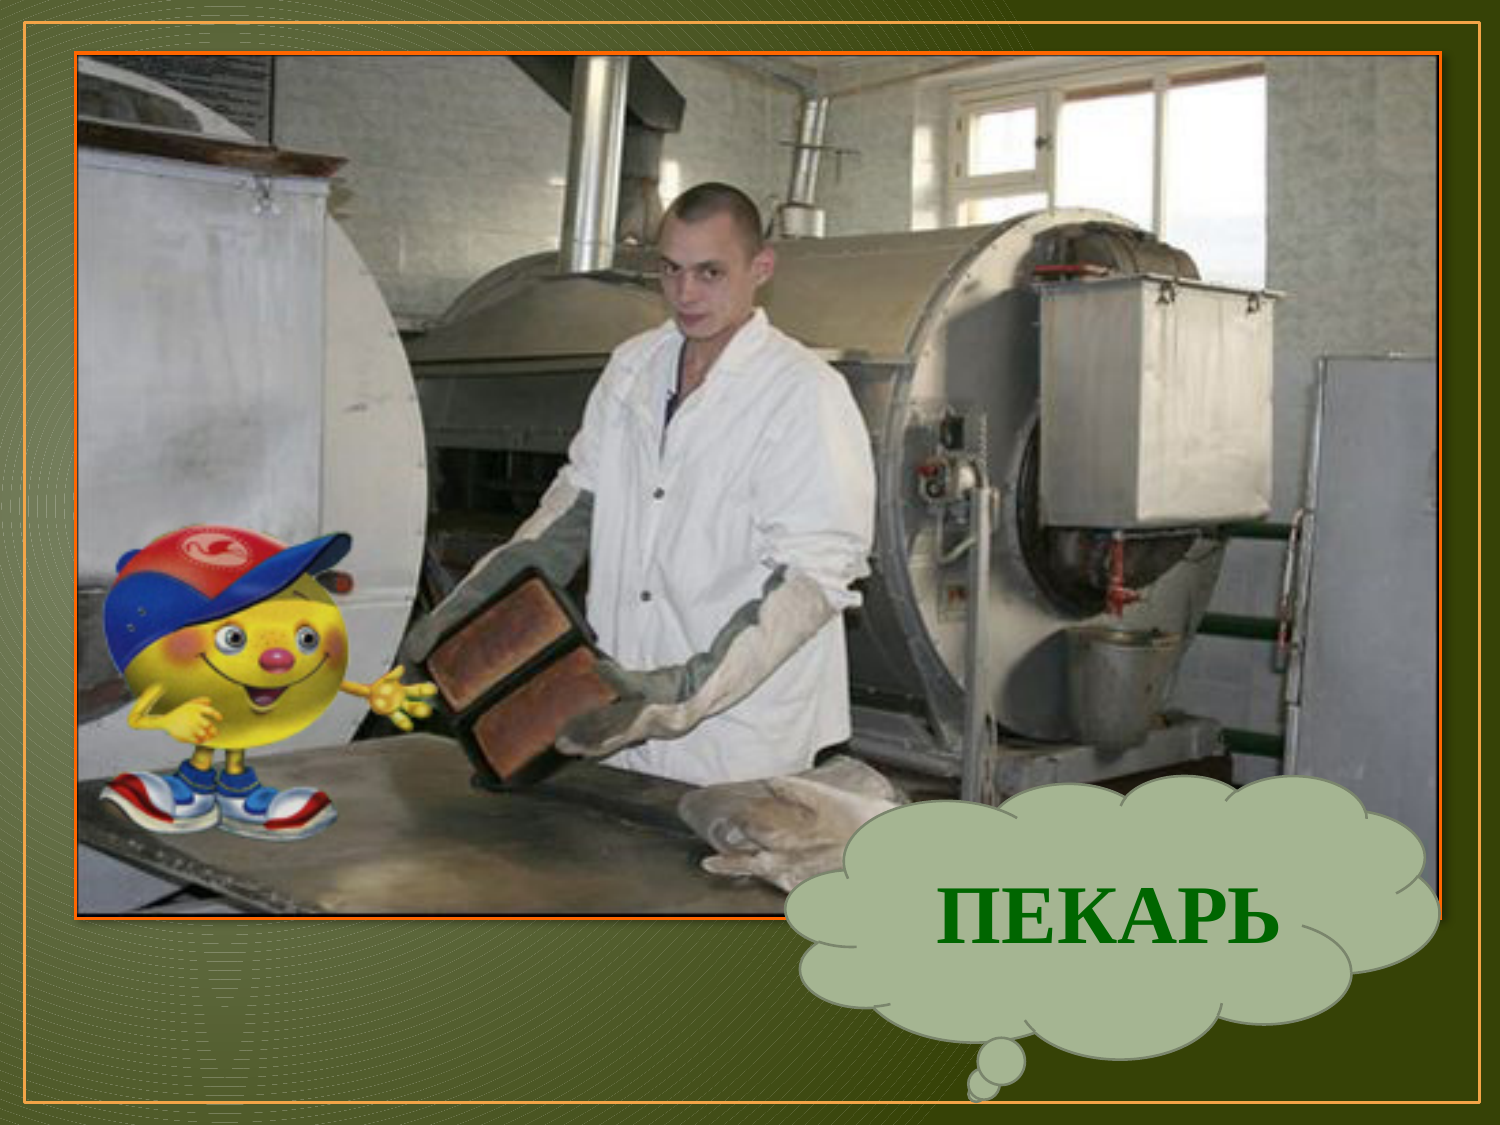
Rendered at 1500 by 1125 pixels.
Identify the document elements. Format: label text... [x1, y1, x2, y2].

picture [76, 54, 1440, 918]
text_box ПЕКАРЬ [790, 926, 1439, 1104]
